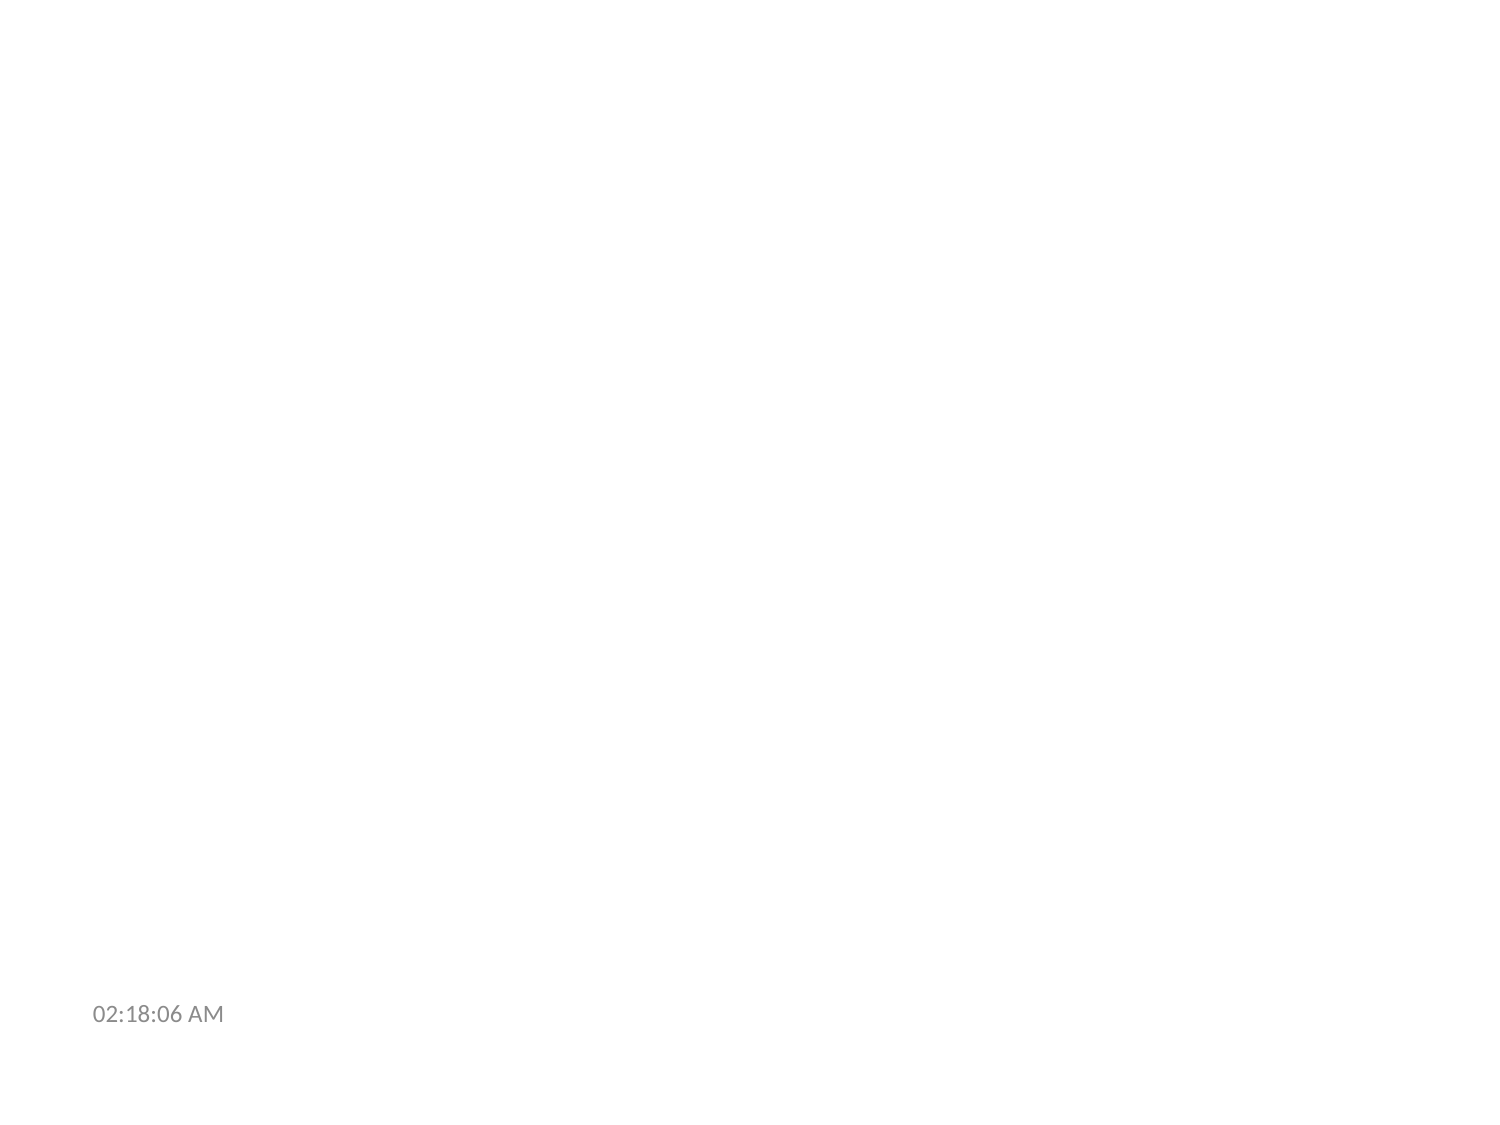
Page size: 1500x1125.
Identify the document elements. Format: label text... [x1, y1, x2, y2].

text_box 3:35:09 PM [77, 982, 428, 1043]
